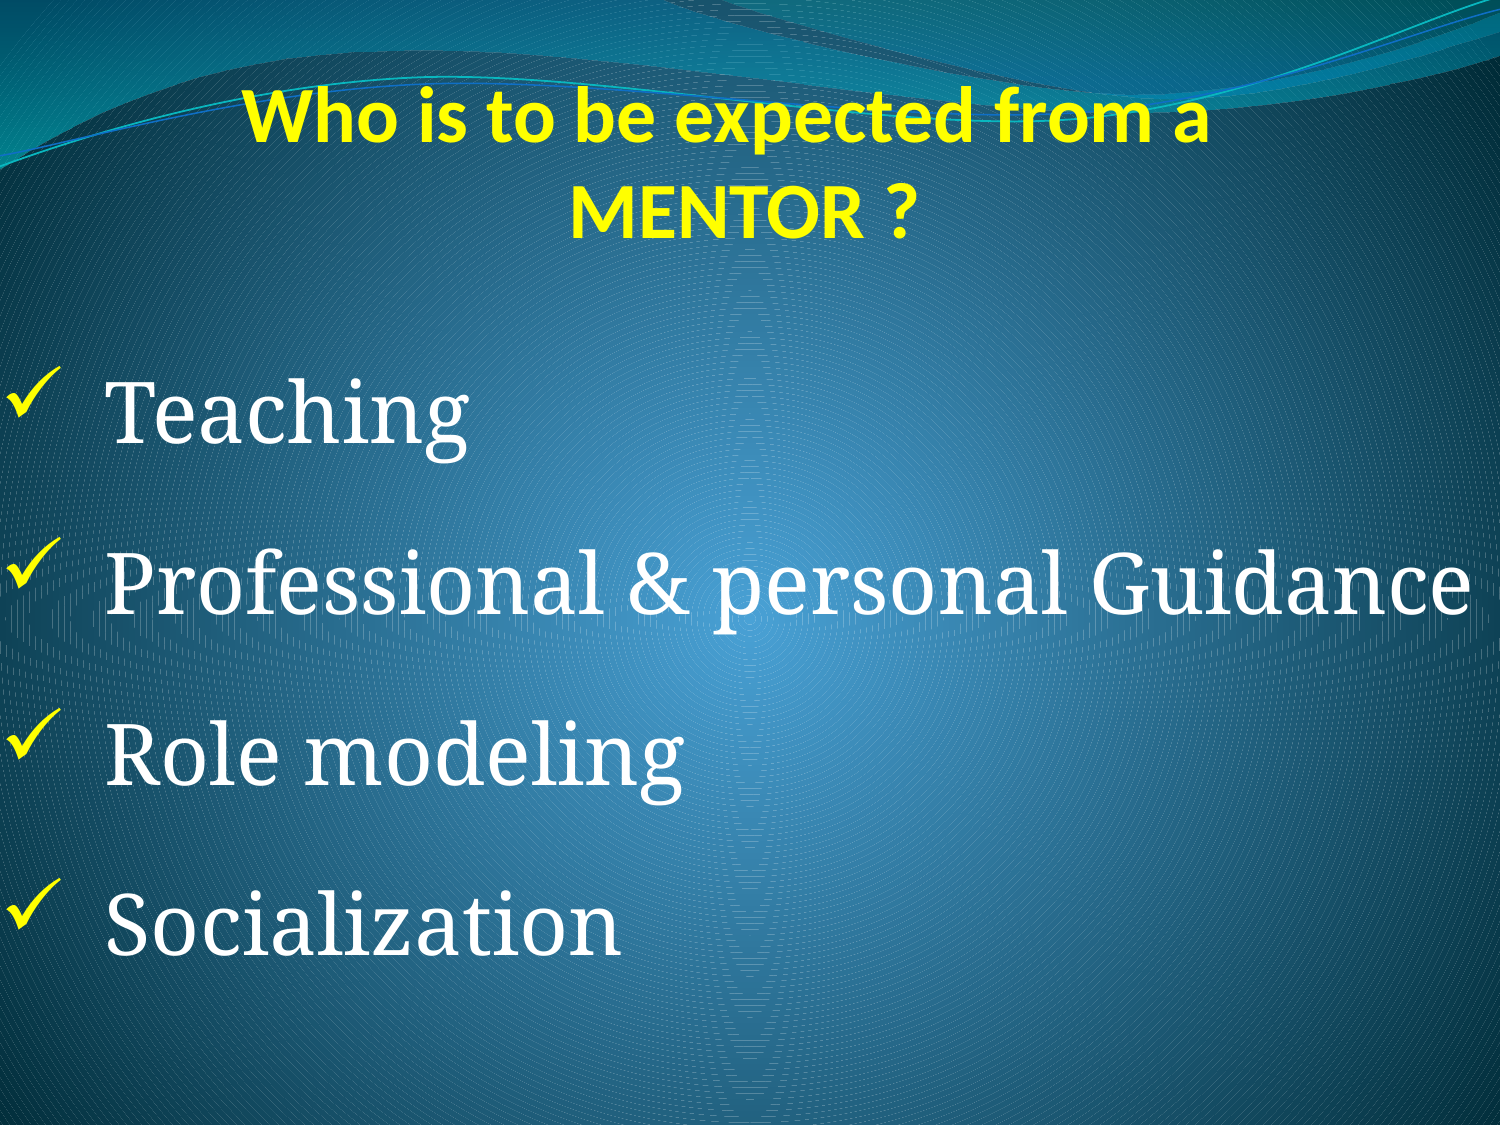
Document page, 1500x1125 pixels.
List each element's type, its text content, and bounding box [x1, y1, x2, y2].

subtitle Teaching Professional & personal Guidance Role modeling Socialization [0, 299, 1500, 1125]
title Who is to be expected from a MENTOR ? [24, 62, 1450, 299]
